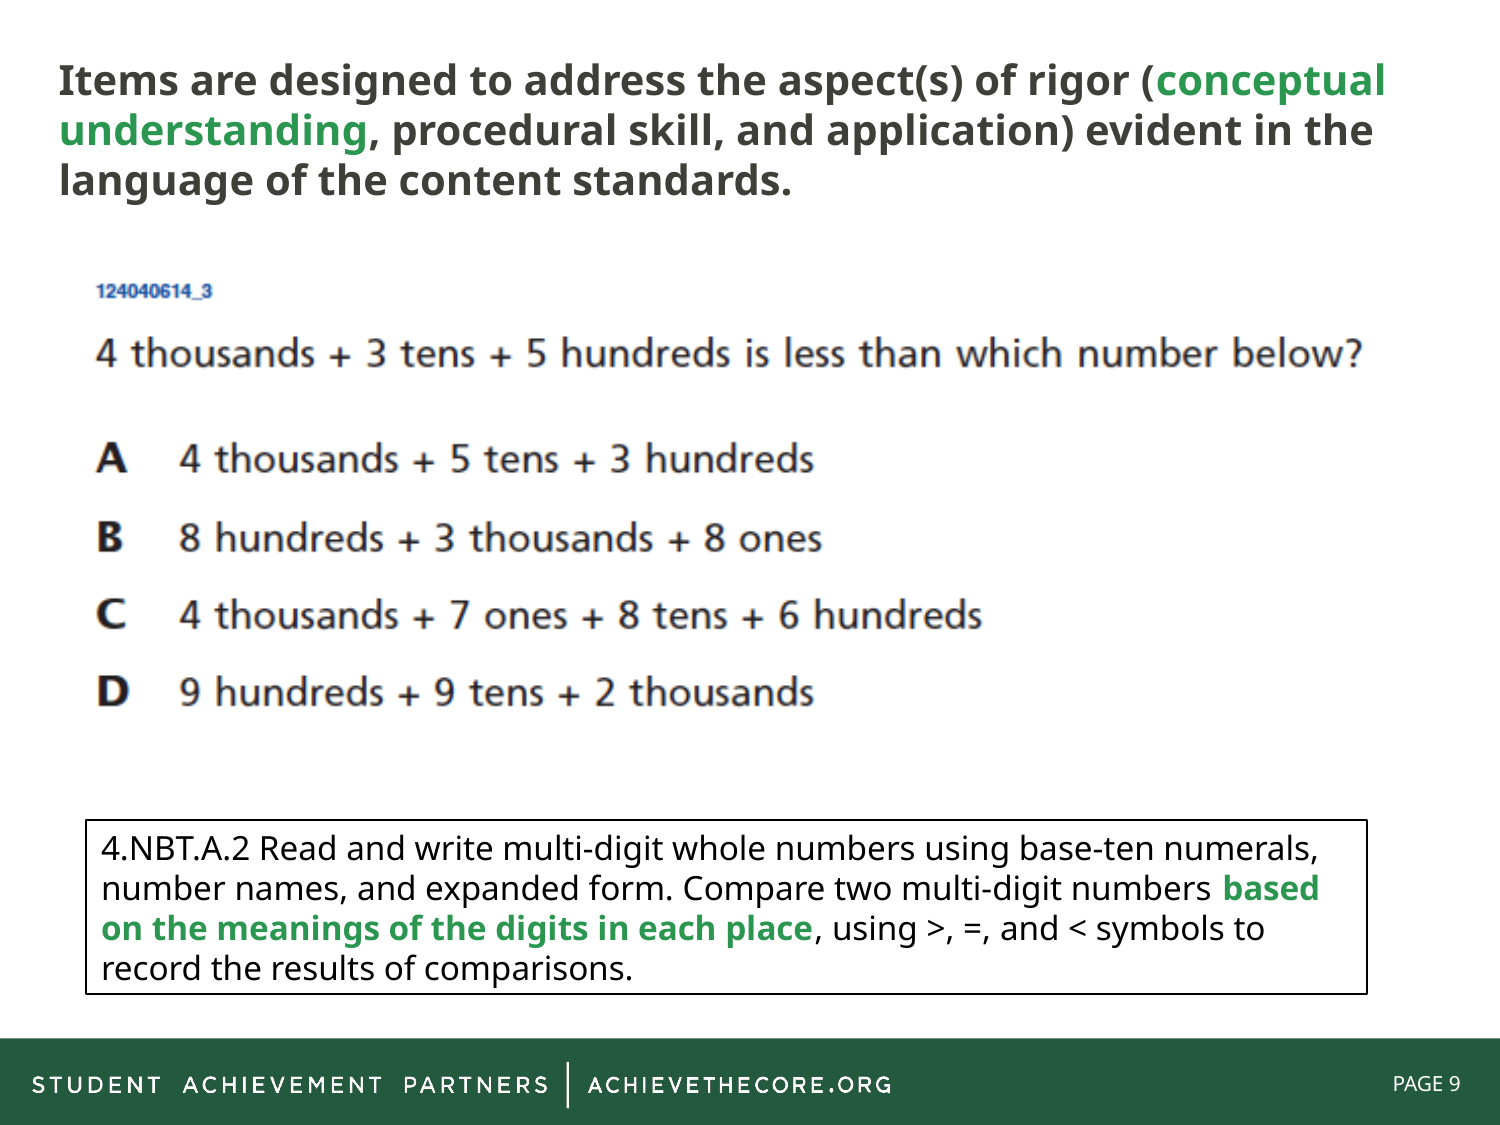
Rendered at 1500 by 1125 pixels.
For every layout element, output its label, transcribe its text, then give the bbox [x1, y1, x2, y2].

picture [12, 1055, 911, 1112]
title Items are designed to address the aspect(s) of rigor (conceptual understanding, procedural skill, and application) evident in the language of the content standards. [43, 35, 1447, 223]
picture [66, 264, 1384, 743]
text_box 4.NBT.A.2 Read and write multi-digit whole numbers using base-ten numerals, number names, and expanded form. Compare two multi-digit numbers based on the meanings of the digits in each place, using >, =, and < symbols to record the results of comparisons. [86, 820, 1367, 995]
